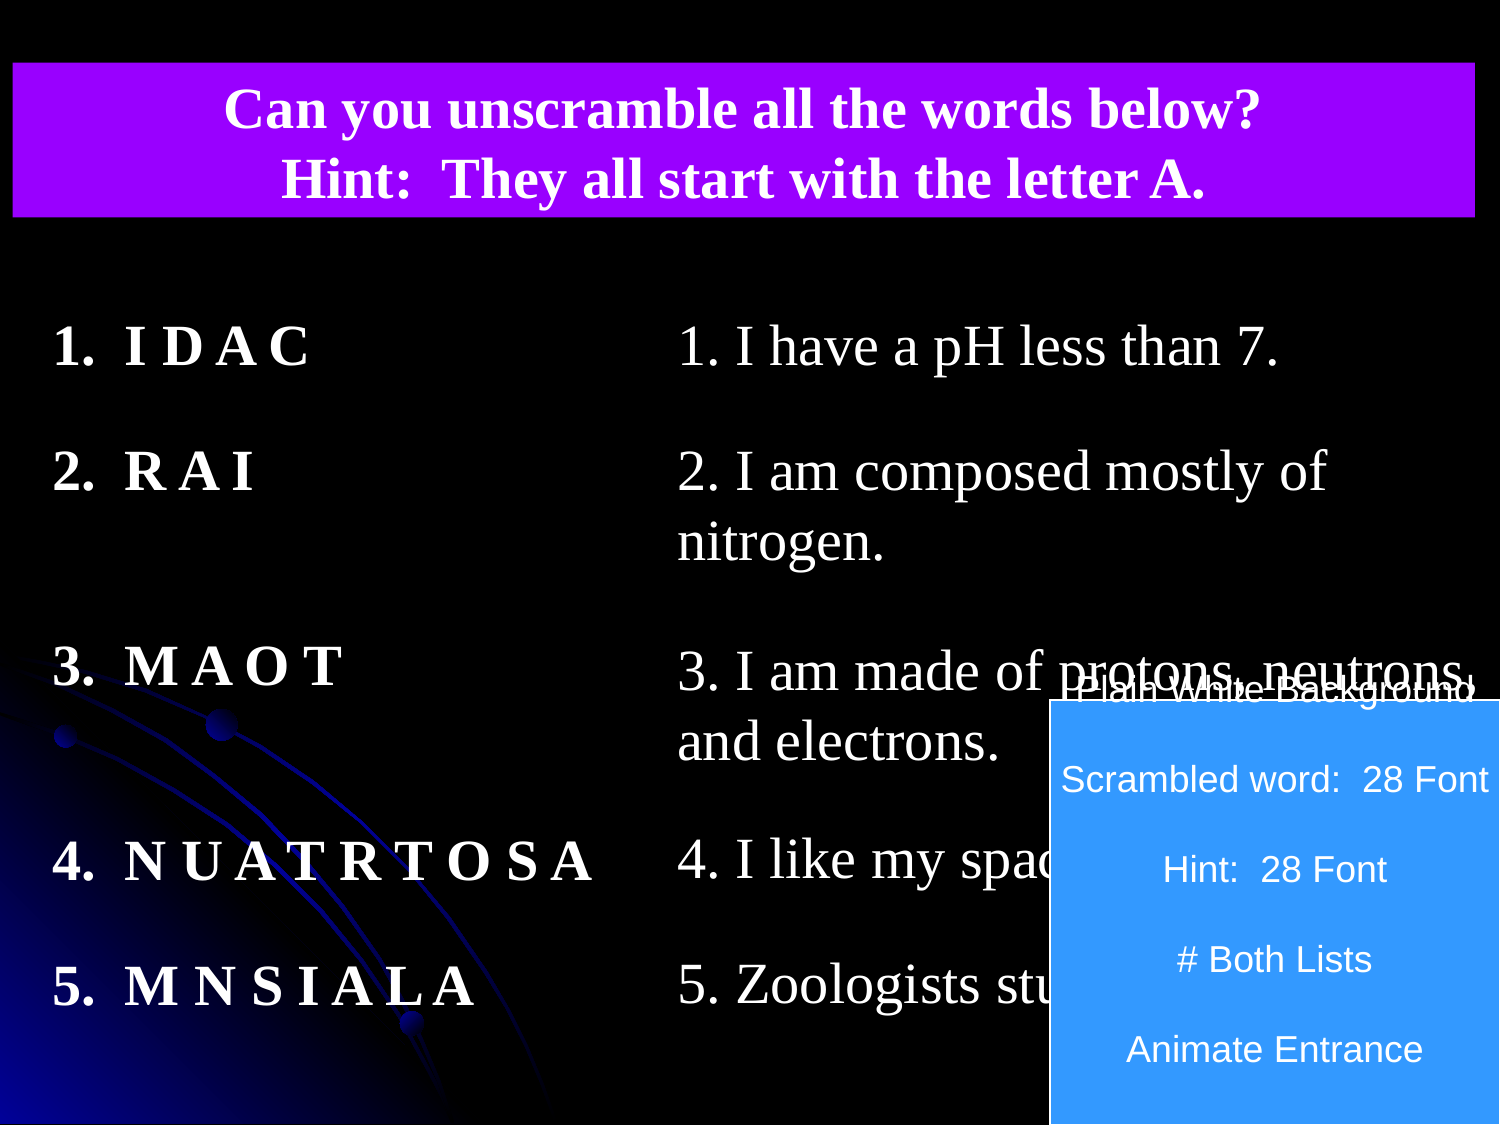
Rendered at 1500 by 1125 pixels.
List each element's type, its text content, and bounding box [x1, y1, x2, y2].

text_box 2. R A I [37, 424, 475, 510]
text_box Can you unscramble all the words below? Hint: They all start with the letter A. [12, 62, 1475, 218]
text_box 5. Zoologists study us. [662, 937, 1049, 1023]
text_box 4. N U A T R T O S A [37, 814, 638, 900]
text_box 1. I have a pH less than 7. [662, 299, 1500, 385]
text_box 4. I like my space. [662, 812, 1049, 898]
text_box 1. I D A C [37, 299, 475, 385]
text_box 2. I am composed mostly of nitrogen. [662, 424, 1500, 580]
text_box Plain White Background Scrambled word: 28 Font Hint: 28 Font # Both Lists Animate Entrance [1049, 699, 1500, 1125]
text_box 3. M A O T [37, 619, 475, 705]
text_box 5. M N S I A L A [37, 939, 638, 1025]
text_box 3. I am made of protons, neutrons, and electrons. [662, 624, 1500, 780]
